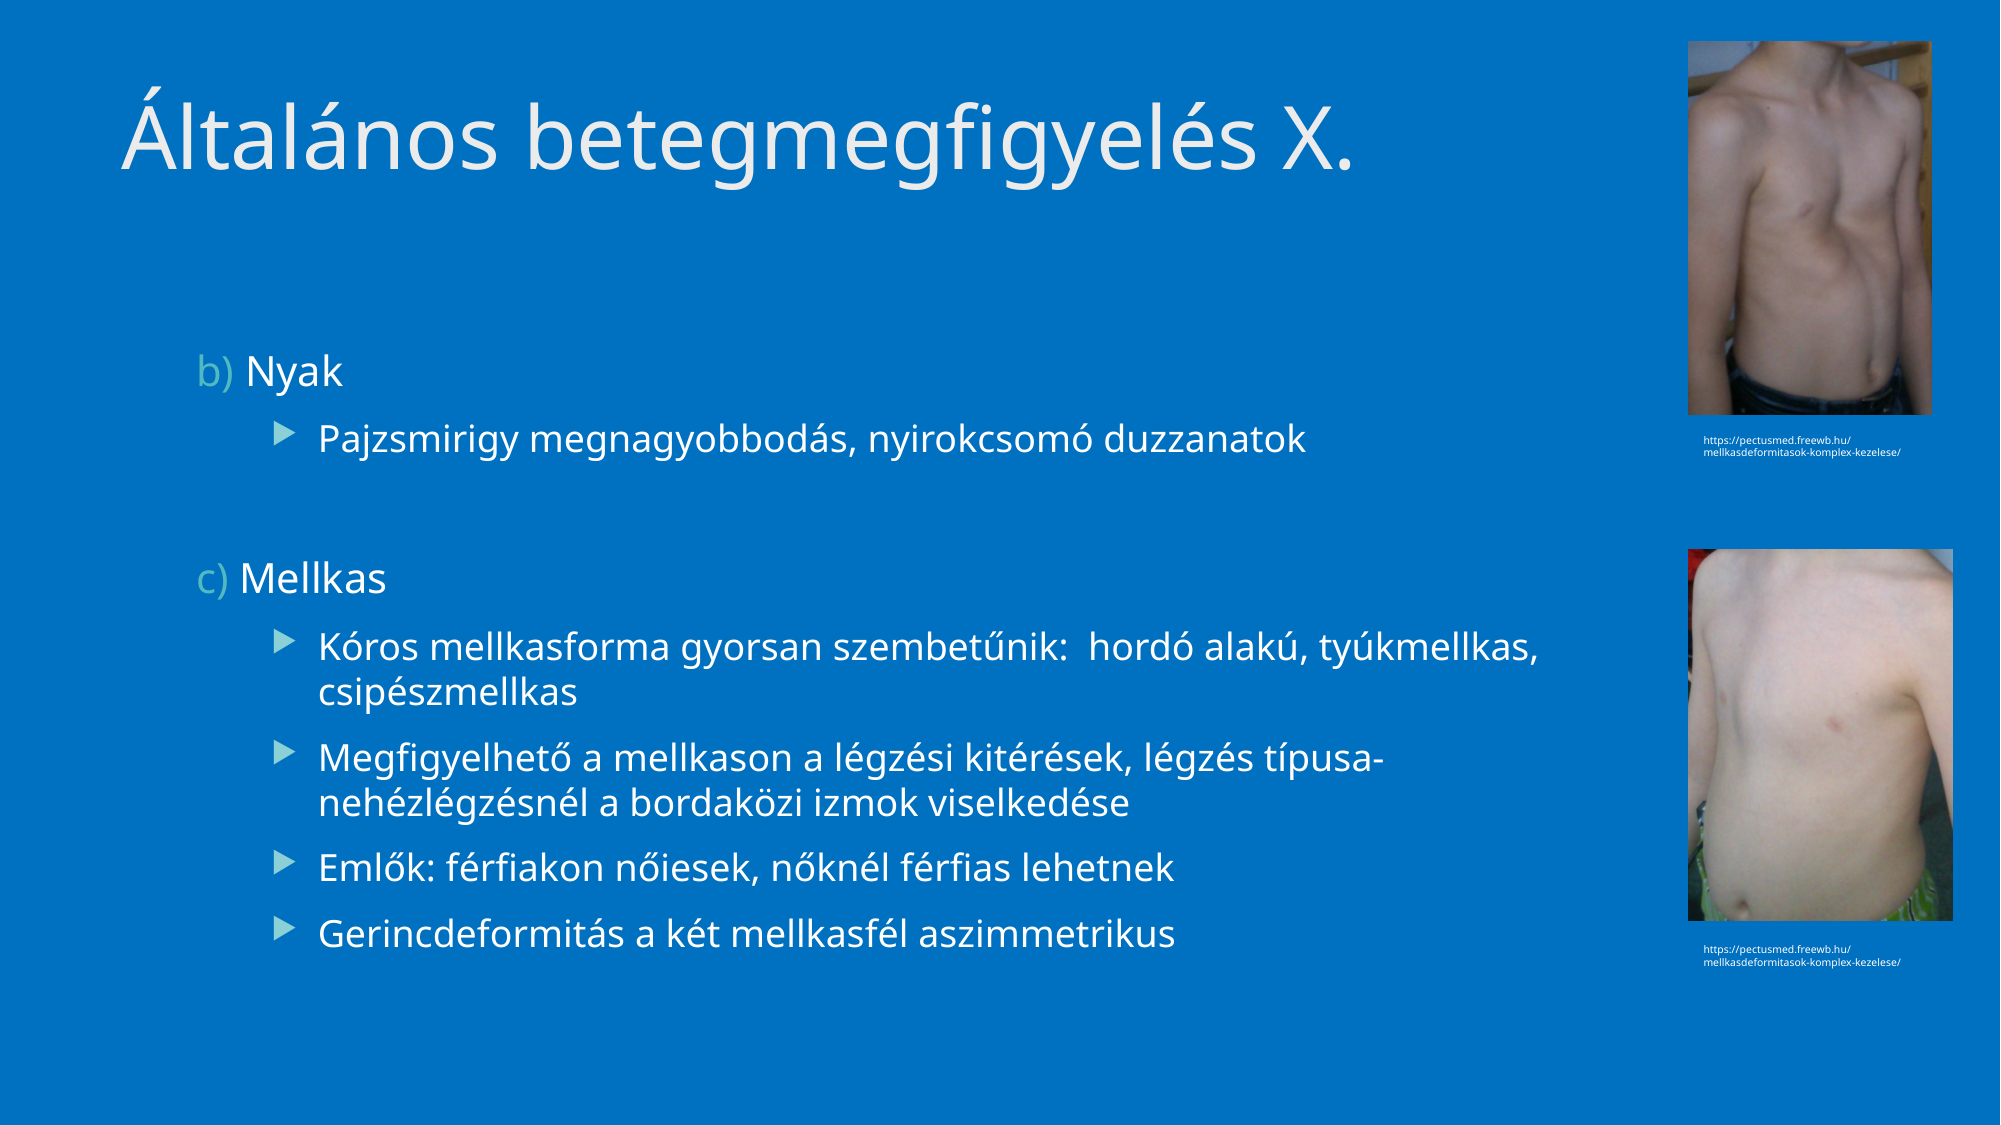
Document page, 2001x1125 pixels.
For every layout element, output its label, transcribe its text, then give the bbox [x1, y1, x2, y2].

title Általános betegmegfigyelés X. [106, 74, 1649, 304]
text_box https://pectusmed.freewb.hu/mellkasdeformitasok-komplex-kezelese/ [1688, 935, 1972, 976]
text_box https://pectusmed.freewb.hu/mellkasdeformitasok-komplex-kezelese/ [1688, 426, 1972, 467]
picture [1688, 549, 1954, 921]
list b) Nyak Pajzsmirigy megnagyobbodás, nyirokcsomó duzzanatok c) Mellkas Kóros mellkasforma gyorsan szembetűnik: hordó alakú, tyúkmellkas, csipészmellkas Megfigyelhető a mellkason a légzési kitérések, légzés típusa- nehézlégzésnél a bordaközi izmok viselkedése Emlők: férfiakon nőiesek, nőknél férfias lehetnek Gerincdeformitás a két mellkasfél aszimmetrikus [181, 336, 1649, 1025]
picture [1688, 41, 1932, 416]
